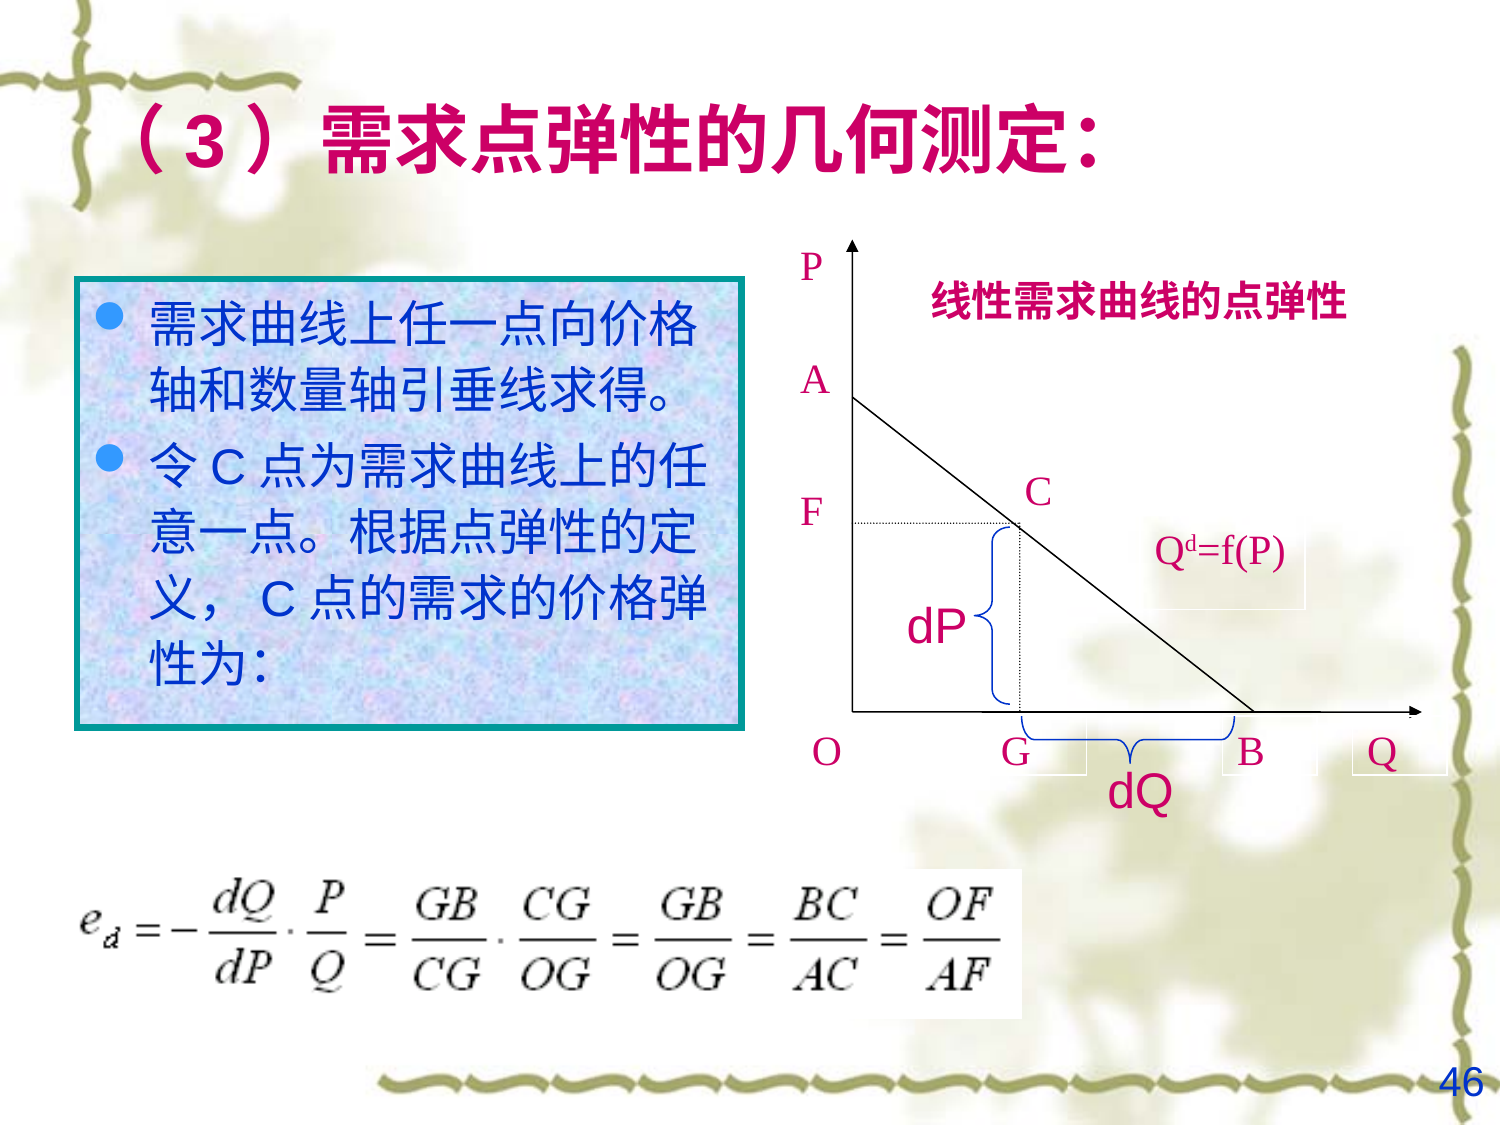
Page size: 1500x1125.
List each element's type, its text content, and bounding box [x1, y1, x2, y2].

text_box Q [1352, 716, 1447, 776]
text_box dQ [1092, 751, 1190, 827]
text_box O [797, 716, 869, 775]
text_box P [785, 231, 833, 315]
text_box [983, 527, 1010, 705]
slide_number 46 [1080, 1046, 1500, 1125]
text_box [852, 705, 1422, 716]
text_box F [785, 476, 833, 539]
text_box A [785, 344, 833, 409]
text_box C [1009, 456, 1111, 516]
text_box G [986, 716, 1087, 775]
text_box [846, 239, 859, 397]
picture [0, 0, 1500, 1125]
text_box 线性需求曲线的点弹性 [915, 267, 1424, 350]
text_box dP [891, 586, 983, 661]
list 需求曲线上任一点向价格轴和数量轴引垂线求得。 令C点为需求曲线上的任意一点。根据点弹性的定义，C点的需求的价格弹性为： [76, 278, 742, 728]
text_box Qd=f(P) [1139, 515, 1306, 610]
title （3）需求点弹性的几何测定： [76, 90, 1447, 185]
text_box [1021, 716, 1235, 764]
text_box B [1222, 716, 1317, 775]
